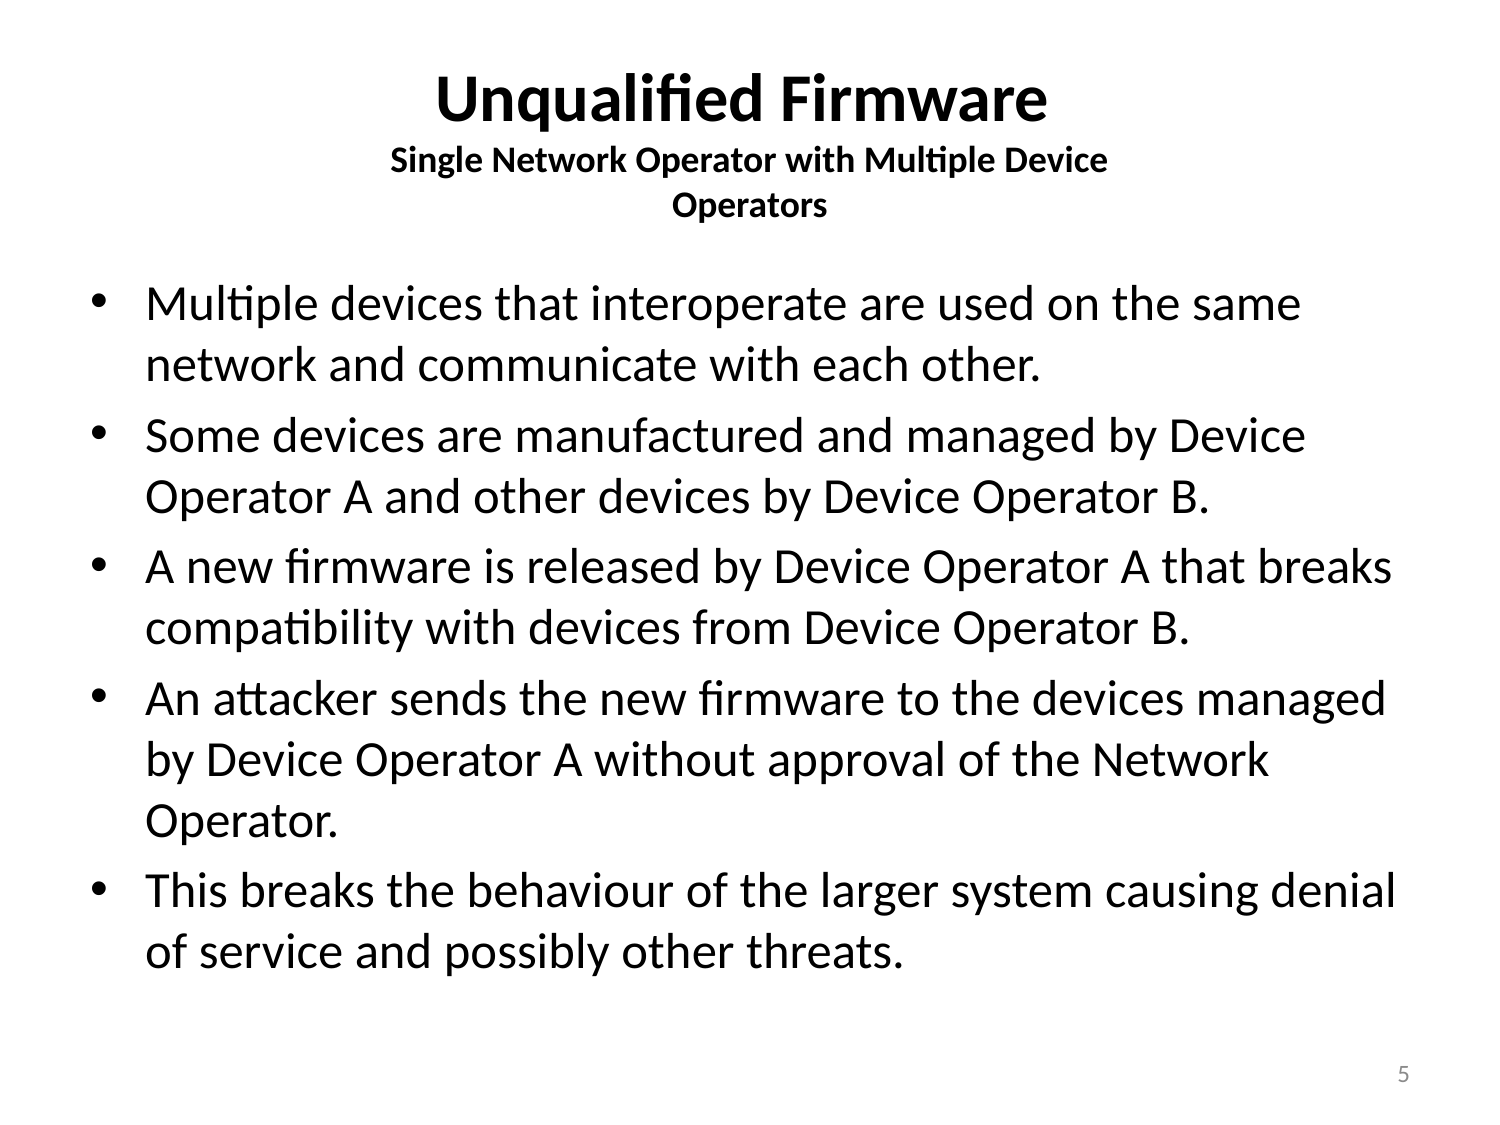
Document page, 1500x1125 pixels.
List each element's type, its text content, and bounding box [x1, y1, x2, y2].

title Unqualified Firmware Single Network Operator with Multiple Device Operators [75, 45, 1425, 233]
list Multiple devices that interoperate are used on the same network and communicate with each other. Some devices are manufactured and managed by Device Operator A and other devices by Device Operator B. A new firmware is released by Device Operator A that breaks compatibility with devices from Device Operator B. An attacker sends the new firmware to the devices managed by Device Operator A without approval of the Network Operator. This breaks the behaviour of the larger system causing denial of service and possibly other threats. [75, 262, 1425, 1005]
slide_number 5 [1074, 1042, 1425, 1103]
